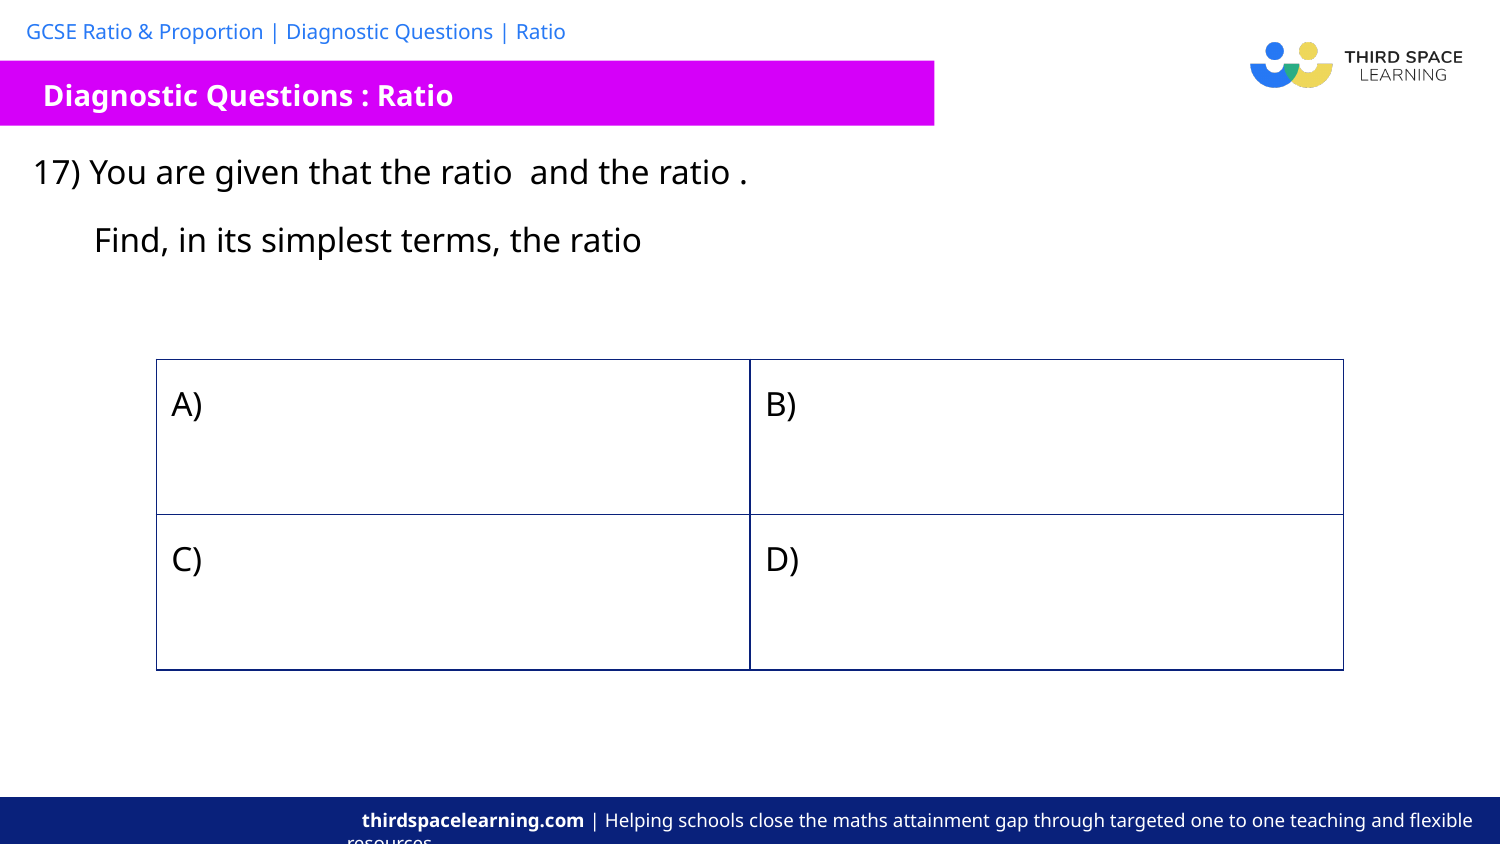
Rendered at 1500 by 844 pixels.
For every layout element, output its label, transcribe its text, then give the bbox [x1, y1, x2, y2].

text_box Diagnostic Questions : Ratio [27, 61, 778, 127]
picture [1250, 33, 1465, 99]
